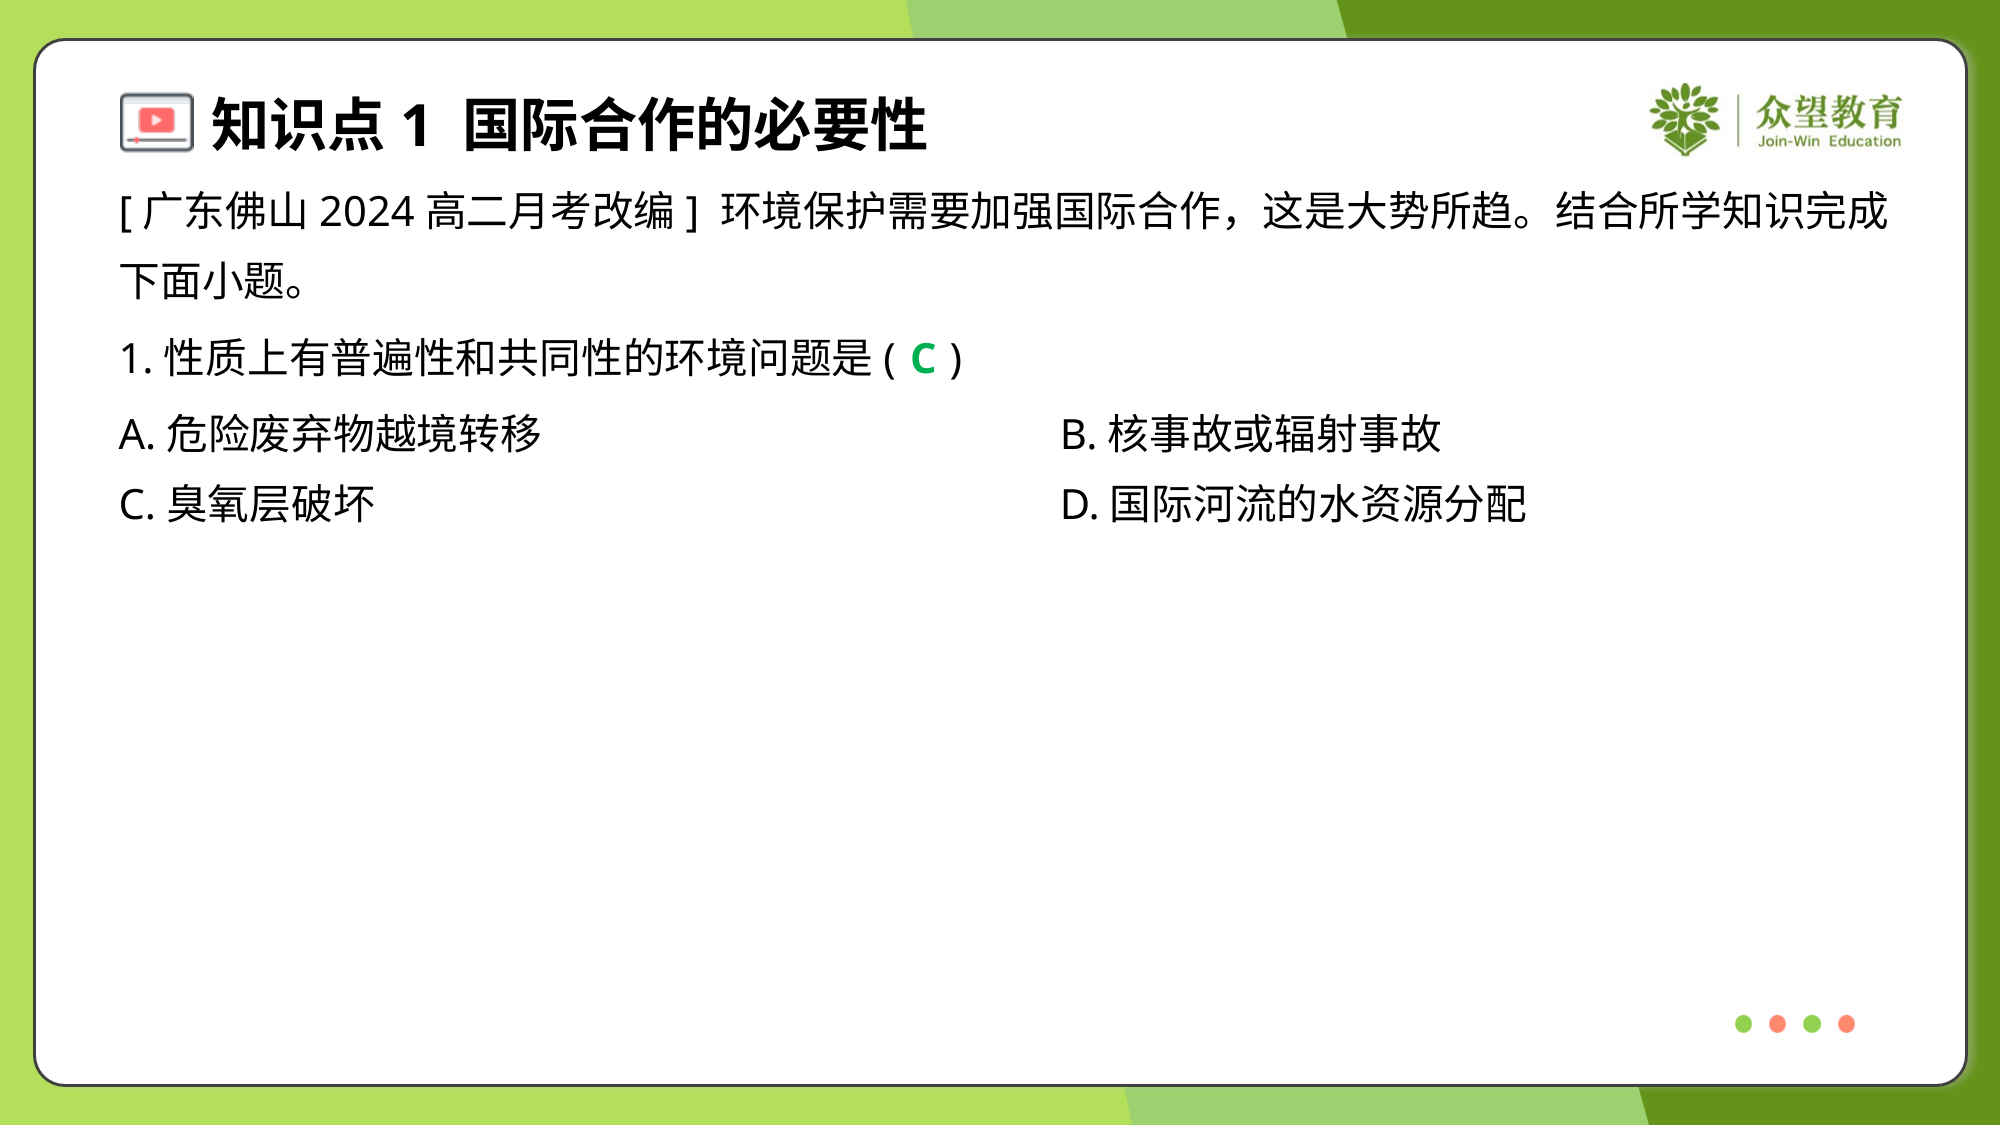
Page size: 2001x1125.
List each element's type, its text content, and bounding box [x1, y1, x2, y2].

picture [0, 0, 2000, 1125]
text_box [广东佛山2024高二月考改编] 环境保护需要加强国际合作，这是大势所趋。结合所学知识完成 下面小题。 [118, 159, 1883, 298]
text_box 1.性质上有普遍性和共同性的环境问题是( ) [953, 306, 1883, 373]
text_box 1.性质上有普遍性和共同性的环境问题是( ) [118, 306, 894, 373]
text_box A.危险废弃物越境转移 B.核事故或辐射事故 C.臭氧层破坏 D.国际河流的水资源分配 [118, 382, 1883, 521]
text_box C [894, 306, 953, 374]
